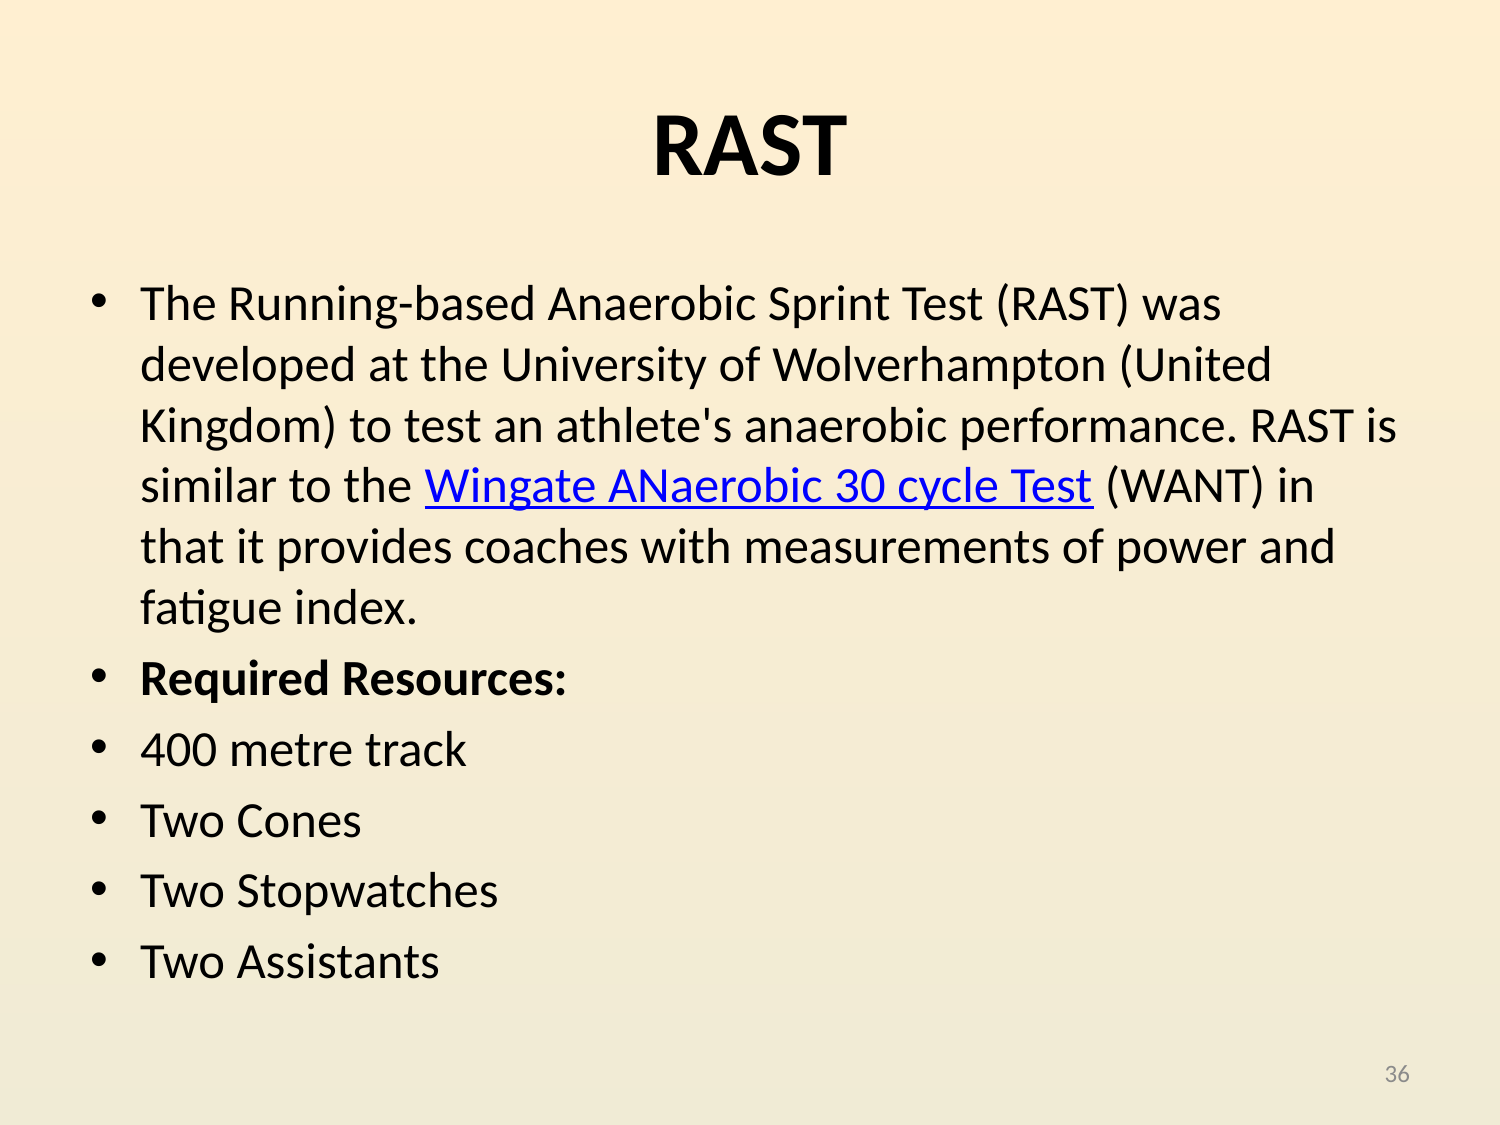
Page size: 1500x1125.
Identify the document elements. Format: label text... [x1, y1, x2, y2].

slide_number 36 [1074, 1042, 1425, 1103]
title RAST [75, 45, 1425, 233]
list The Running-based Anaerobic Sprint Test (RAST) was developed at the University of Wolverhampton (United Kingdom) to test an athlete's anaerobic performance. RAST is similar to the Wingate ANaerobic 30 cycle Test (WANT) in that it provides coaches with measurements of power and fatigue index. Required Resources: 400 metre track Two Cones Two Stopwatches Two Assistants [75, 262, 1425, 1005]
